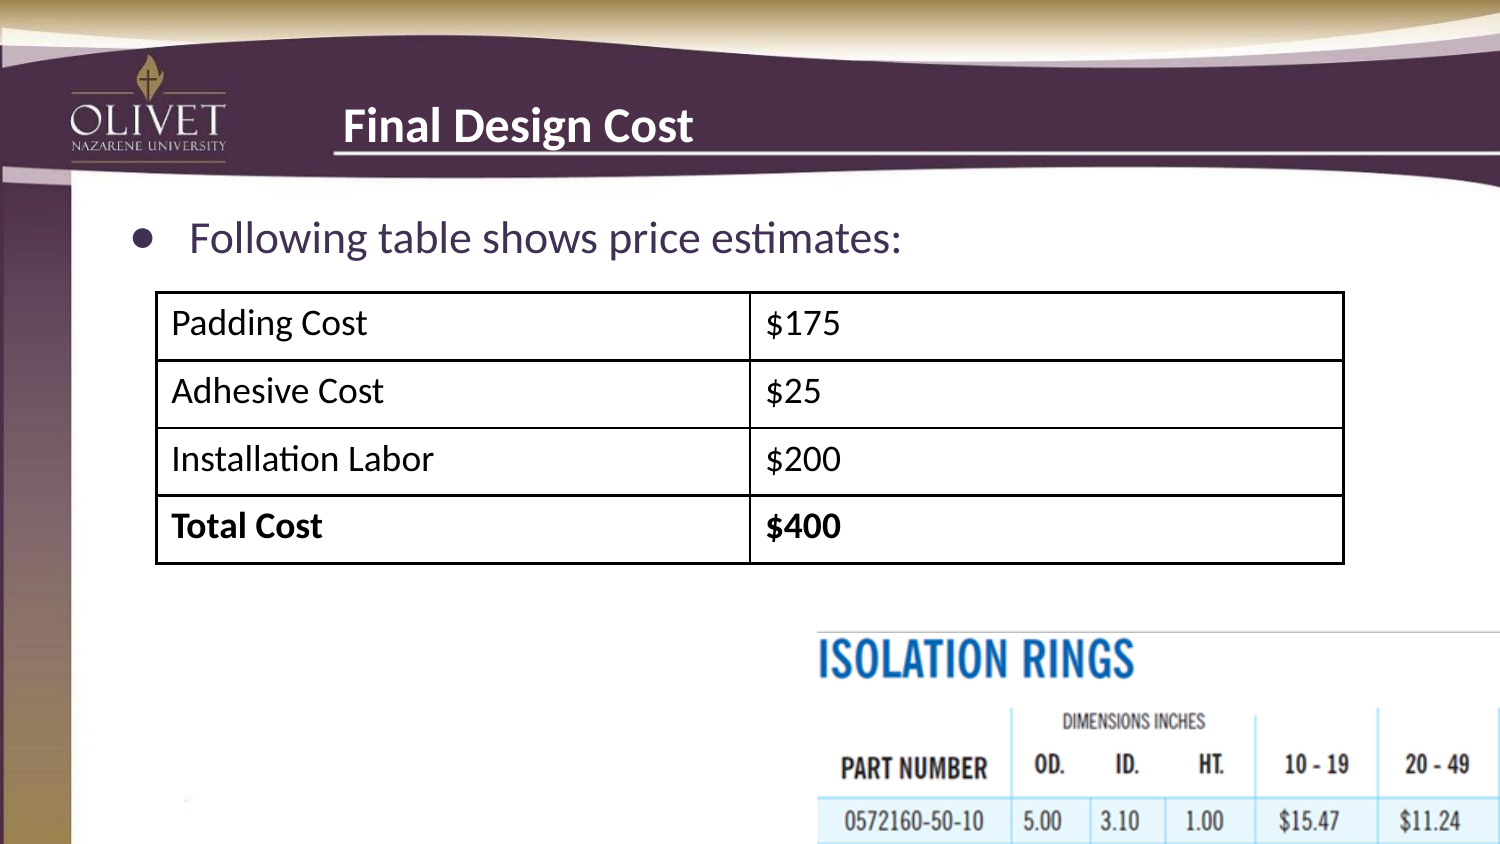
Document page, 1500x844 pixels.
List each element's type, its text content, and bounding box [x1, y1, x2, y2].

table_cell $400 [751, 497, 1342, 562]
table_header $175 [751, 294, 1342, 359]
table_header Padding Cost [158, 294, 749, 359]
list Following table shows price estimates: [103, 207, 1397, 744]
table_cell Adhesive Cost [158, 362, 749, 427]
table_cell $200 [751, 429, 1342, 494]
title Final Design Cost [331, 44, 1397, 207]
table_cell $25 [751, 362, 1342, 427]
picture [0, 0, 1500, 844]
table_cell Installation Labor [158, 429, 749, 494]
table_cell Total Cost [158, 497, 749, 562]
